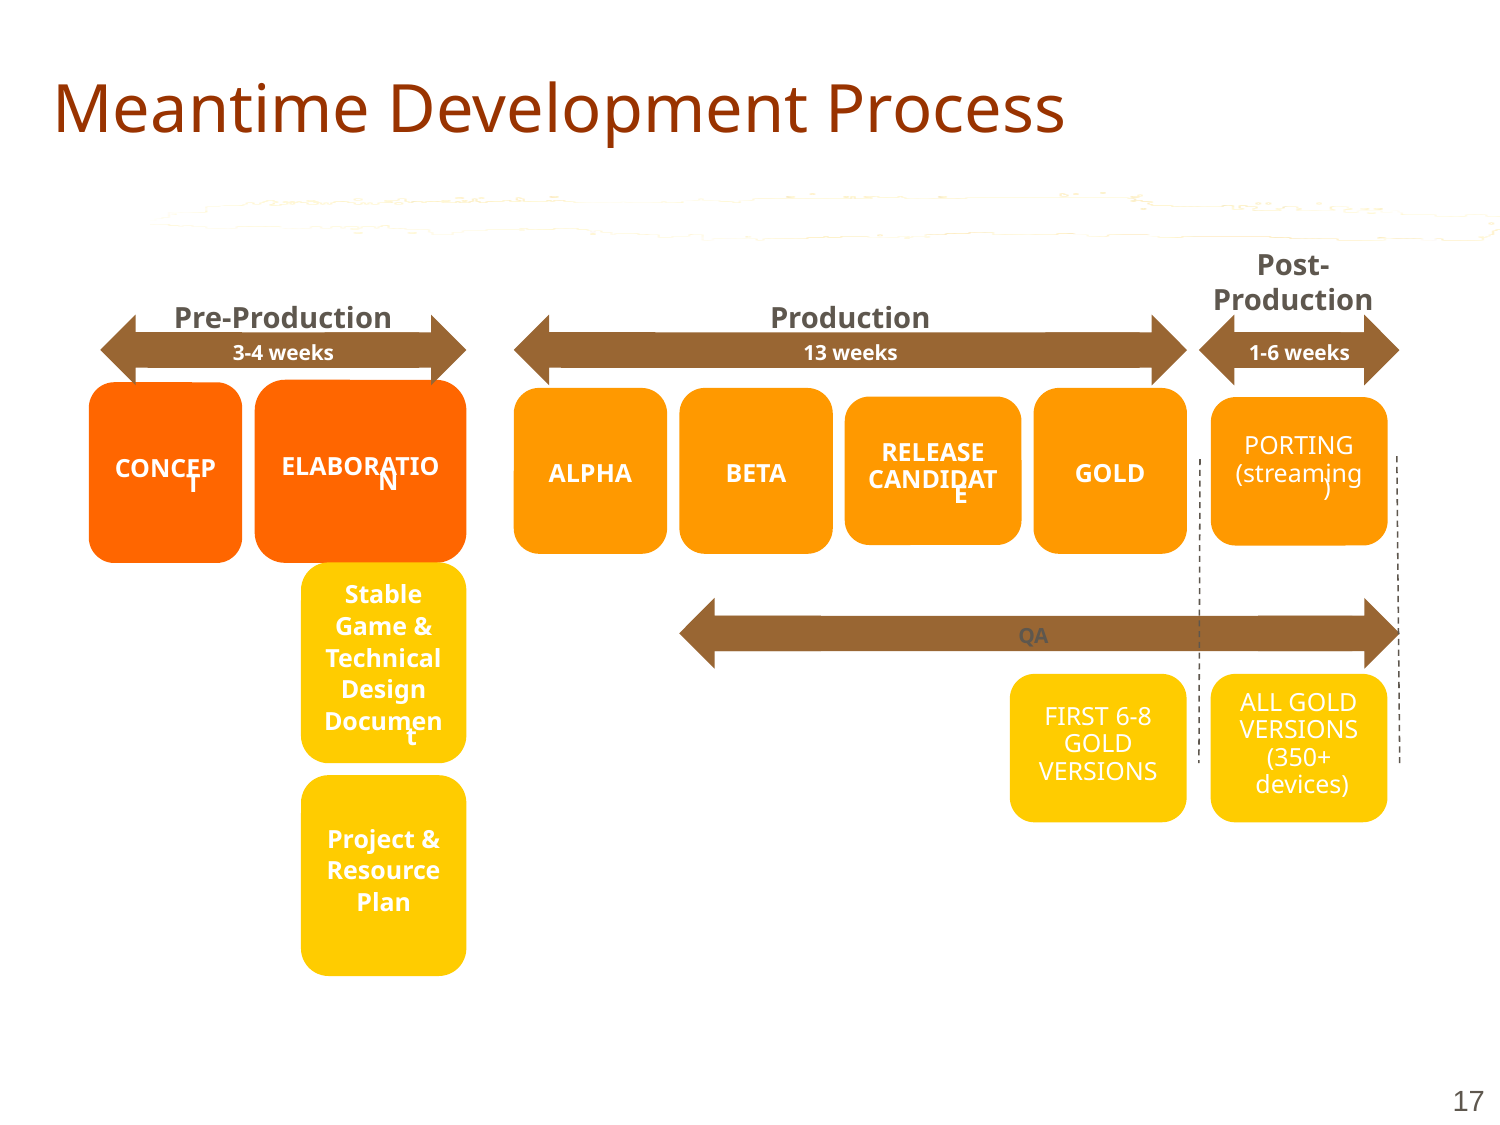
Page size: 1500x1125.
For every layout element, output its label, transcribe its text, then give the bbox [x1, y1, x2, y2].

text_box ELABORATION [254, 379, 467, 563]
text_box [100, 314, 147, 386]
text_box 13 weeks [561, 332, 1140, 368]
text_box BETA [679, 387, 833, 554]
slide_number 17 [1187, 1049, 1500, 1125]
text_box Production [560, 290, 1140, 332]
text_box RELEASE CANDIDATE [844, 396, 1022, 546]
text_box Stable Game & Technical Design Document [300, 562, 467, 764]
text_box [513, 314, 561, 386]
text_box 1-6 weeks [1222, 332, 1376, 368]
text_box CONCEPT [88, 382, 243, 563]
text_box [1364, 314, 1400, 386]
title Meantime Development Process [37, 12, 1434, 201]
text_box Post-Production [1186, 255, 1400, 307]
text_box Pre-Production [147, 290, 420, 332]
text_box Project & Resource Plan [300, 775, 467, 977]
text_box [1140, 314, 1188, 386]
text_box QA [714, 615, 1353, 652]
text_box [420, 314, 467, 386]
text_box [679, 597, 715, 669]
text_box GOLD [1033, 387, 1187, 554]
text_box 3-4 weeks [147, 332, 420, 368]
text_box FIRST 6-8 GOLD VERSIONS [1009, 673, 1187, 823]
text_box ALL GOLD VERSIONS (350+ devices) [1210, 673, 1388, 823]
text_box [1198, 314, 1235, 386]
text_box ALPHA [513, 387, 668, 554]
text_box PORTING (streaming) [1210, 397, 1388, 546]
text_box [1353, 597, 1400, 669]
